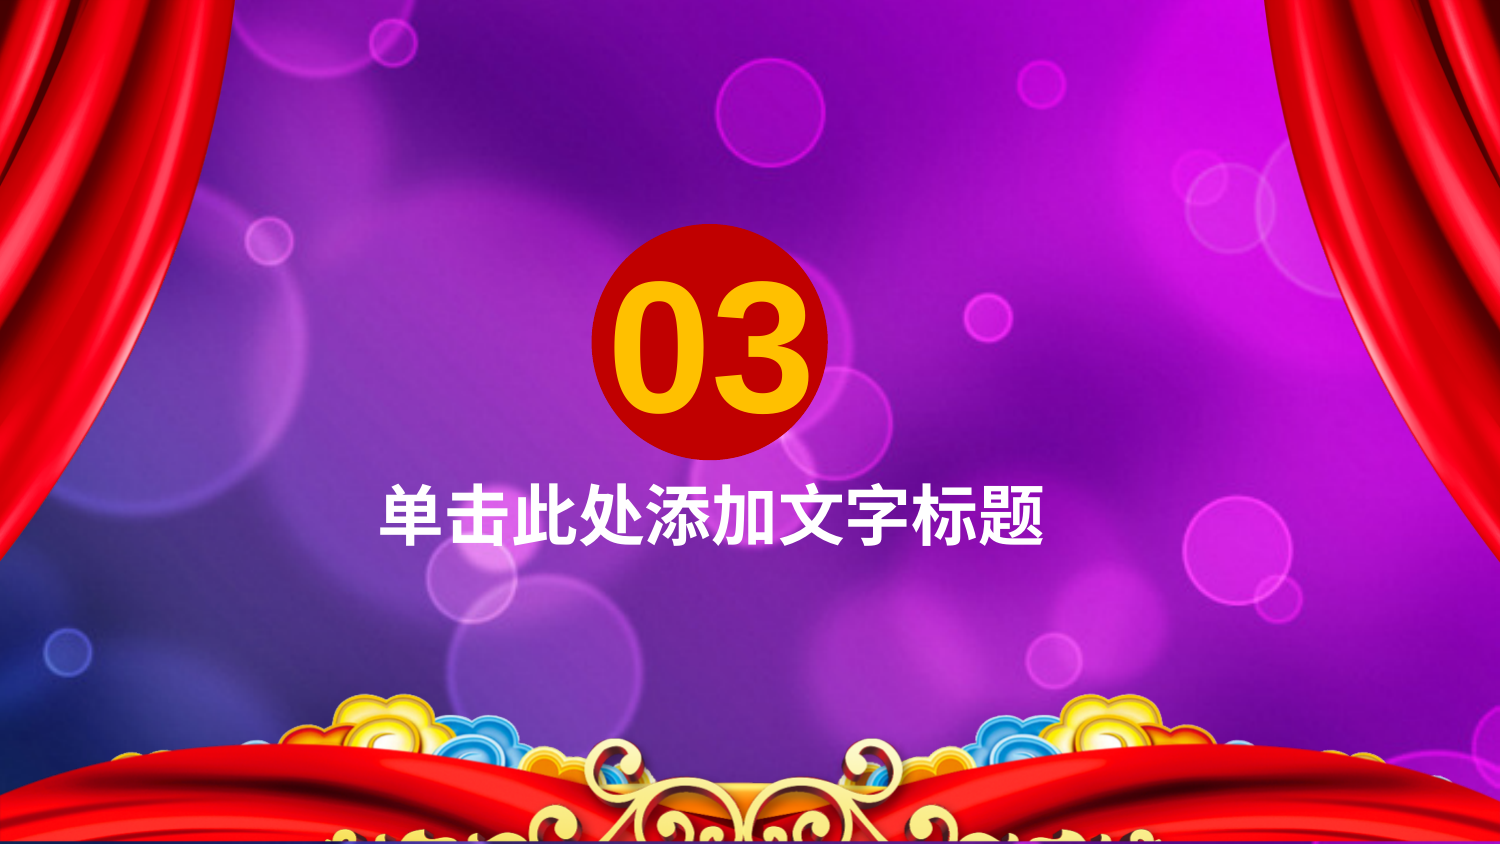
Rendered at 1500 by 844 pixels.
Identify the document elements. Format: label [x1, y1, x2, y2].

text_box [0, 0, 1500, 842]
